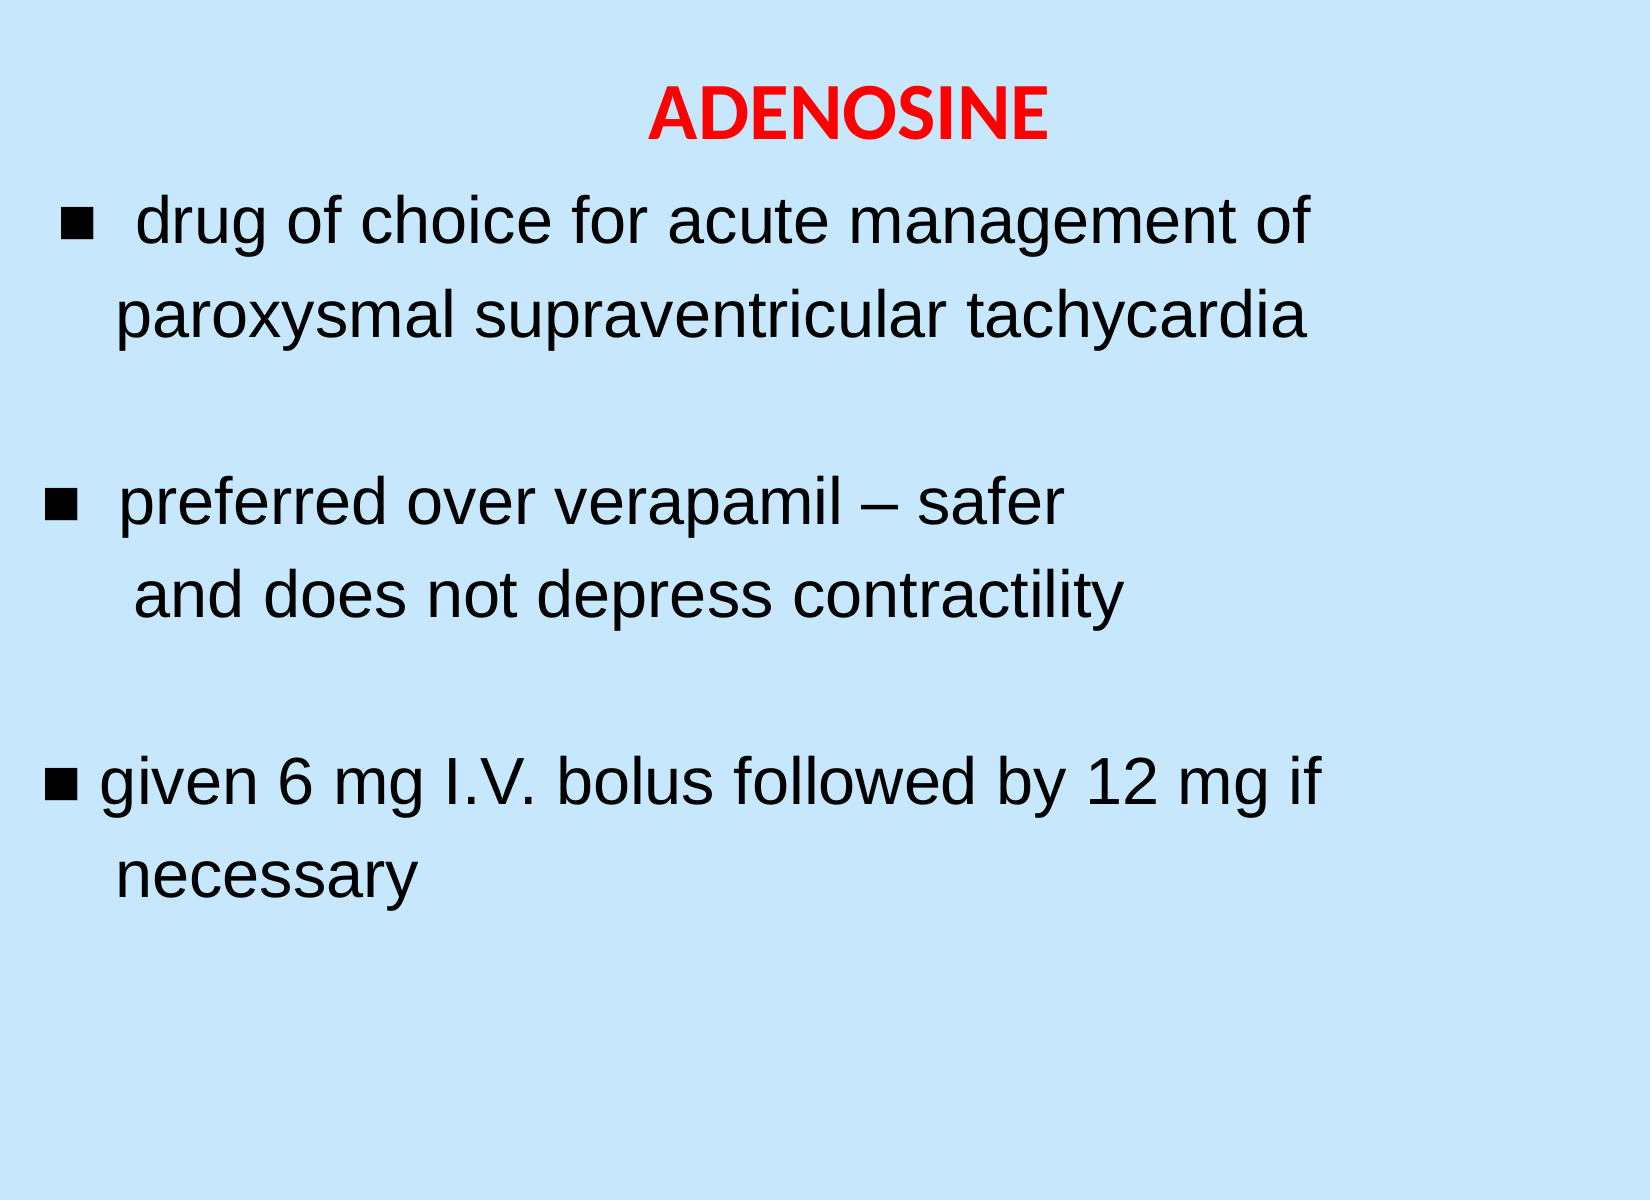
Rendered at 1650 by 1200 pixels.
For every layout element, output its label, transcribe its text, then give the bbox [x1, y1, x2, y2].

subtitle ADENOSINE ■ drug of choice for acute management of paroxysmal supraventricular tachycardia ■ preferred over verapamil – safer and does not depress contractility ■ given 6 mg I.V. bolus followed by 12 mg if necessary [24, 50, 1650, 1200]
title [0, 39, 1650, 160]
